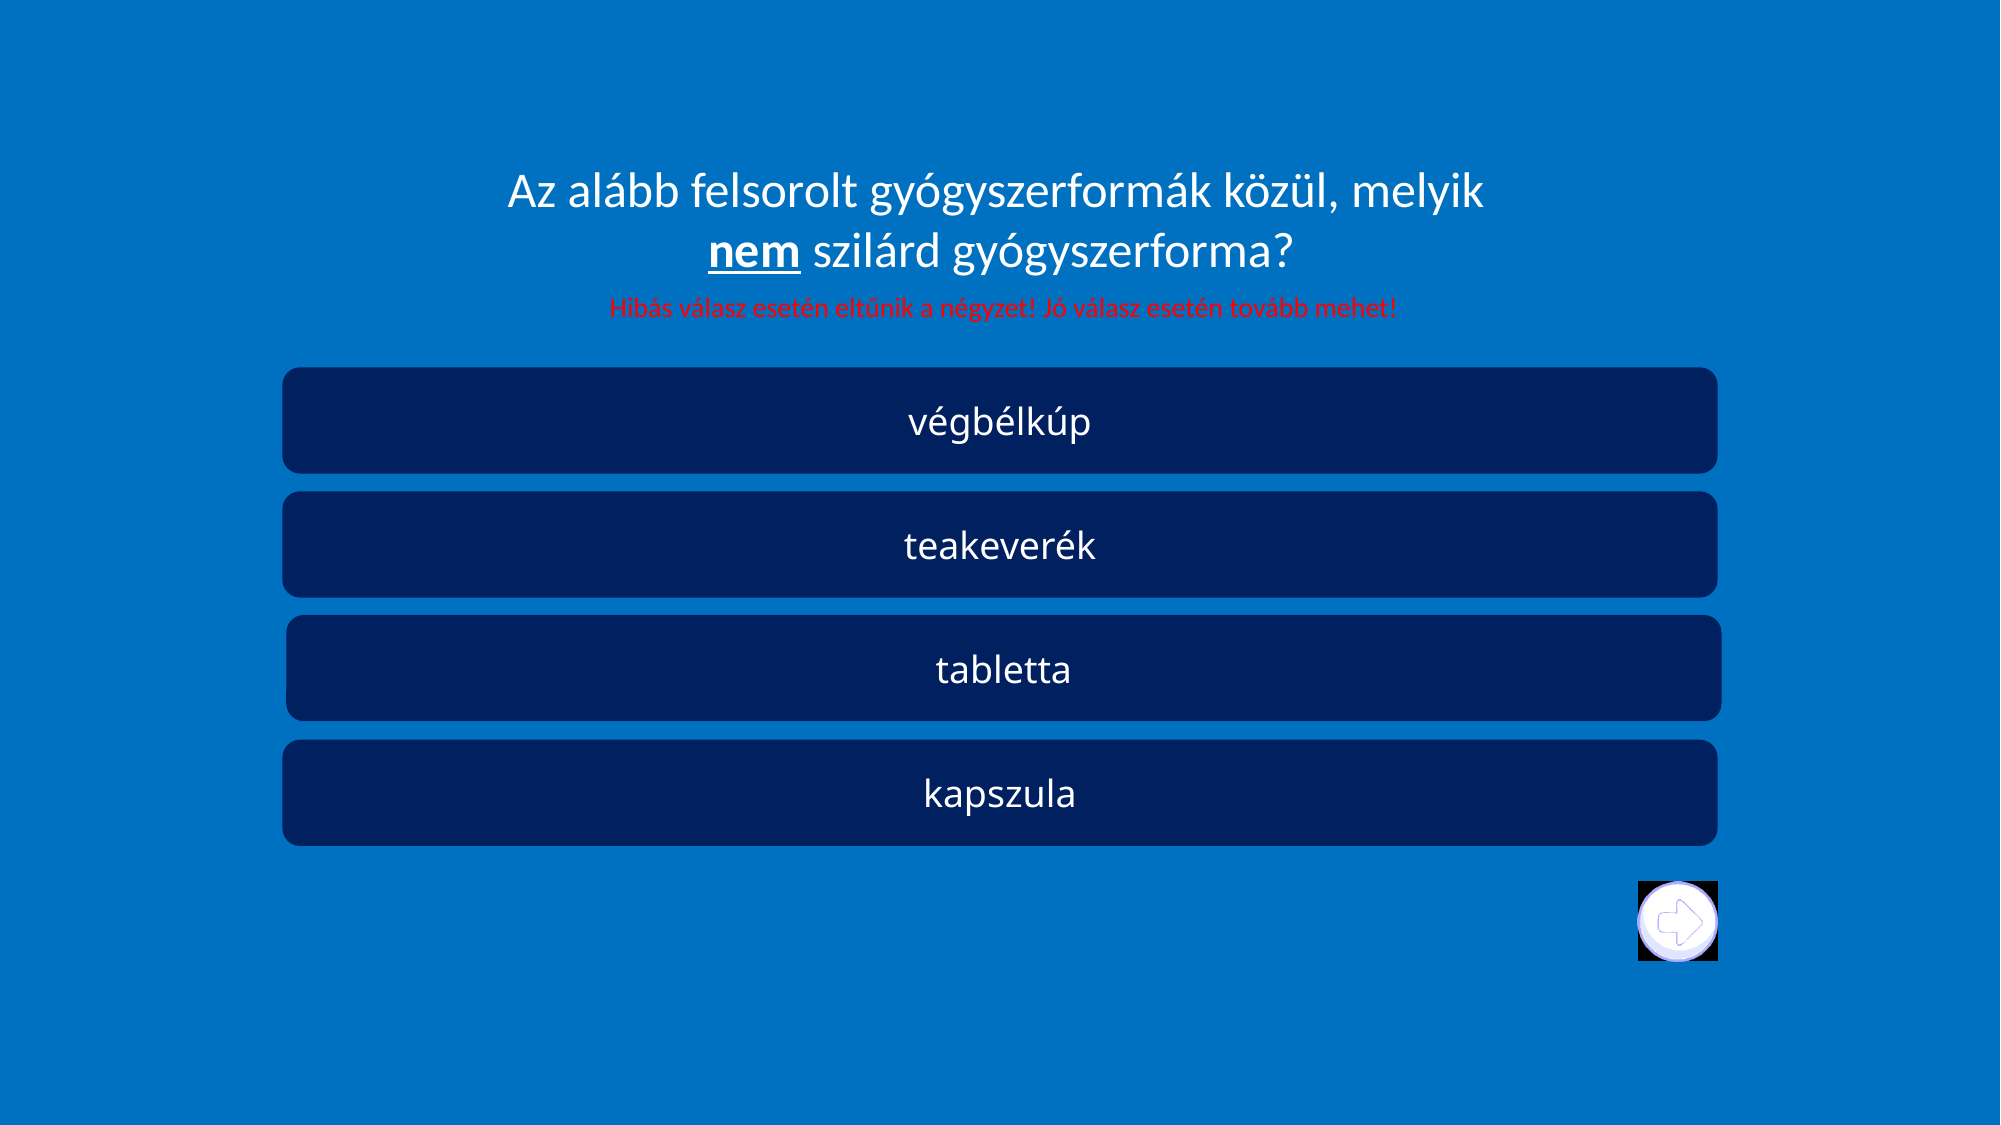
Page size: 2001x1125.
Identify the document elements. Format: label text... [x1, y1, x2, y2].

picture [1637, 881, 1718, 962]
text_box végbélkúp [282, 367, 1718, 474]
text_box teakeverék [282, 491, 1718, 598]
text_box tabletta [286, 614, 1722, 722]
text_box kapszula [282, 739, 1718, 846]
text_box Hibás válasz esetén eltűnik a négyzet! Jó válasz esetén tovább mehet! [594, 282, 1485, 331]
text_box Az alább felsorolt gyógyszerformák közül, melyik nem szilárd gyógyszerforma? [286, 189, 1718, 306]
